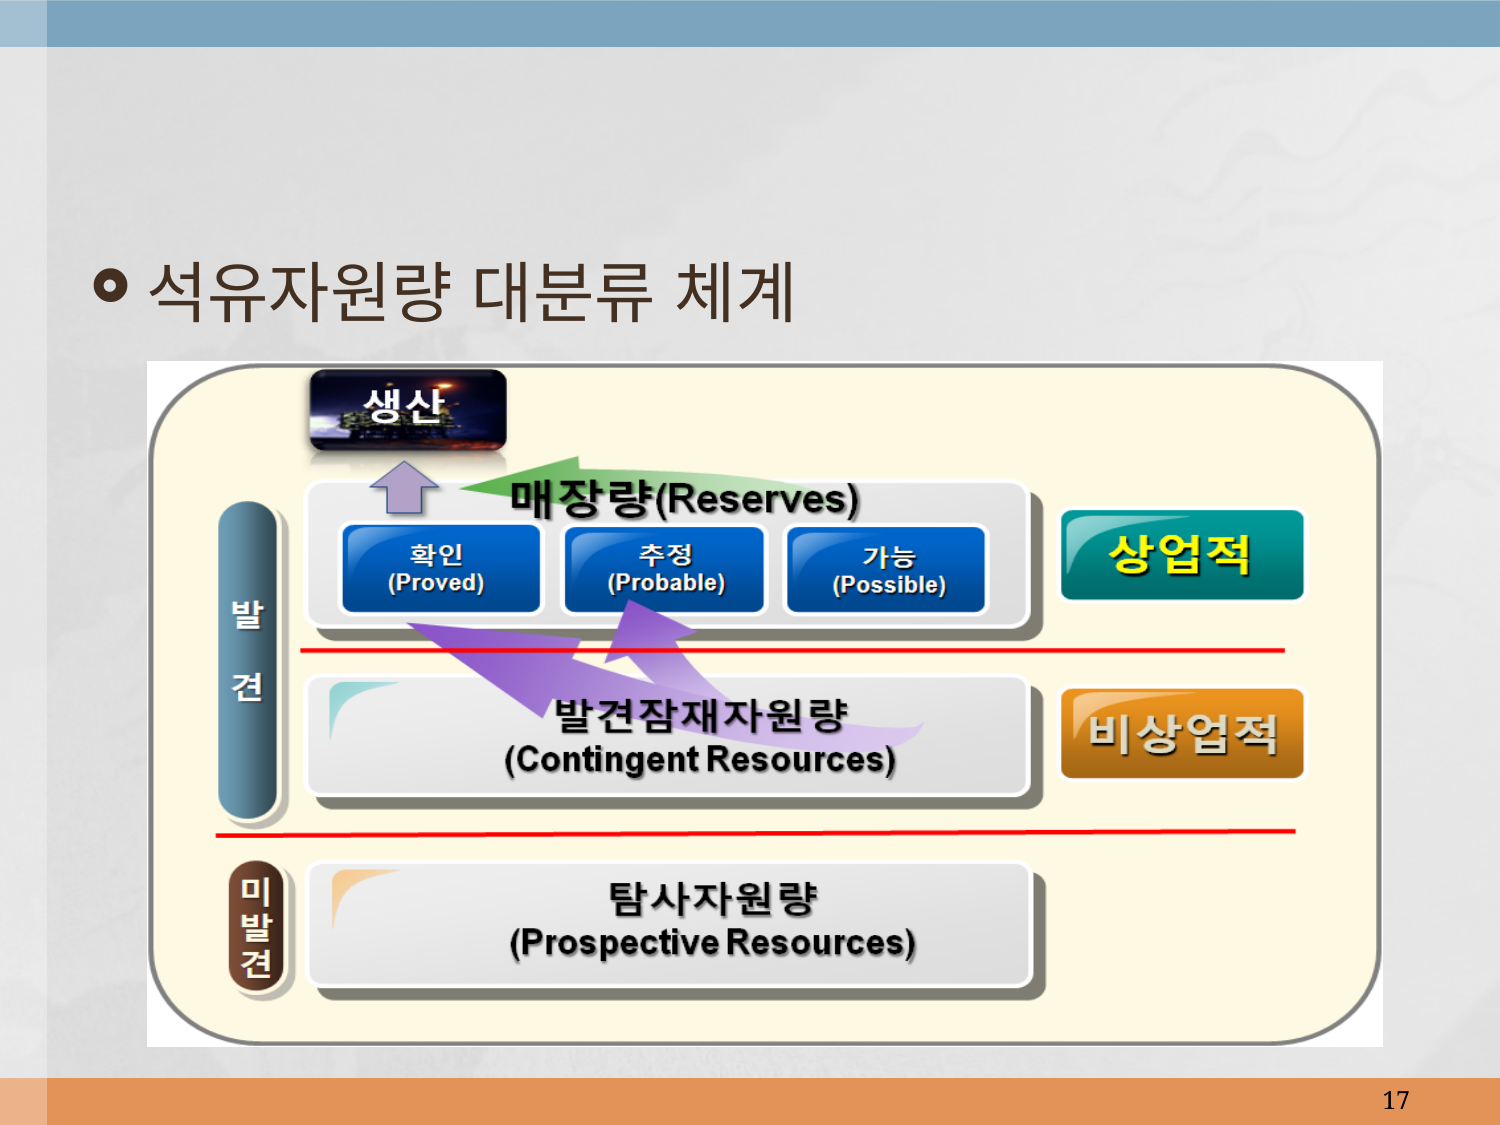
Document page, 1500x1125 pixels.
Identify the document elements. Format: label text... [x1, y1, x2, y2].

list 석유자원량 대분류 체계 [75, 243, 1425, 986]
picture [147, 361, 1383, 1047]
slide_number 17 [1074, 1078, 1425, 1125]
